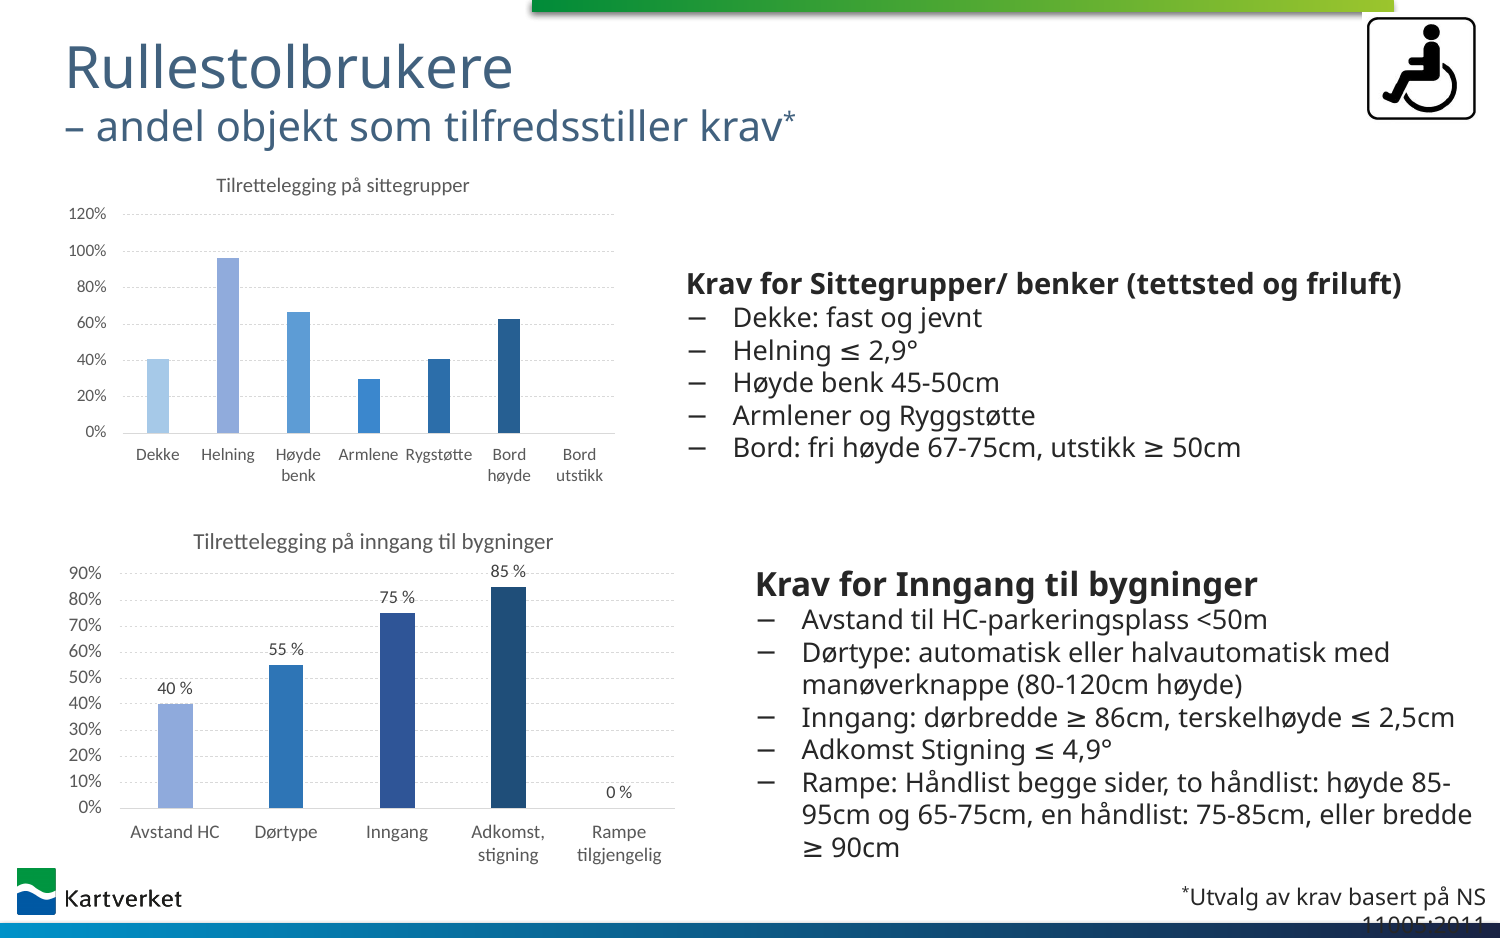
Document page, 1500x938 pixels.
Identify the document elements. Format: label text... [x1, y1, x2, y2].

picture [1362, 12, 1481, 126]
text_box Krav for Inngang til bygninger Avstand til HC-parkeringsplass <50m Dørtype: automatisk eller halvautomatisk med manøverknappe (80-120cm høyde) Inngang: dørbredde ≥ 86cm, terskelhøyde ≤ 2,5cm Adkomst Stigning ≤ 4,9° Rampe: Håndlist begge sider, to håndlist: høyde 85-95cm og 65-75cm, en håndlist: 75-85cm, eller bredde ≥ 90cm [740, 555, 1491, 870]
picture [62, 166, 625, 492]
text_box *Utvalg av krav basert på NS 11005:2011 [1068, 873, 1500, 938]
text_box Rullestolbrukere – andel objekt som tilfredsstiller krav* [49, 25, 1431, 158]
picture [62, 520, 686, 874]
text_box Krav for Sittegrupper/ benker (tettsted og friluft) Dekke: fast og jevnt Helning ≤ 2,9° Høyde benk 45-50cm Armlener og Ryggstøtte Bord: fri høyde 67-75cm, utstikk ≥ 50cm [670, 258, 1418, 471]
